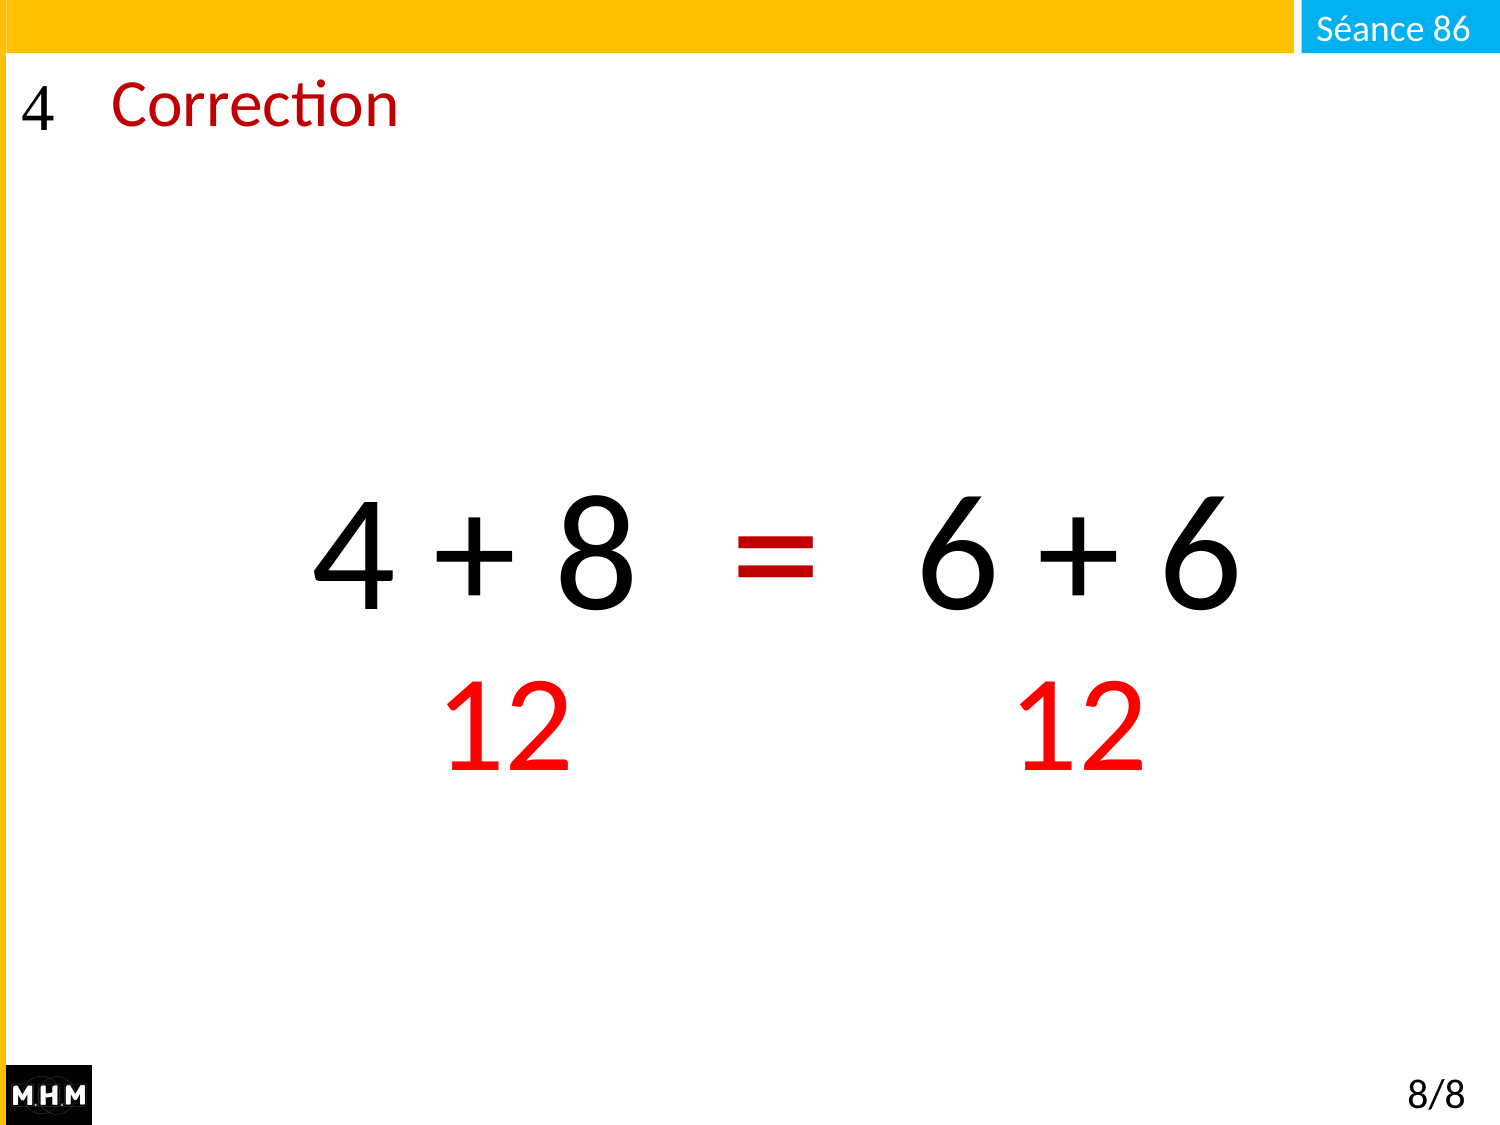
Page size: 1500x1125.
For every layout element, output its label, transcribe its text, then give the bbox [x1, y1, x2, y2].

text_box 4 + 8 . . . 6 + 6 [880, 435, 1360, 625]
text_box 12 12 [389, 625, 1500, 806]
list 8/8 [1373, 1064, 1500, 1125]
text_box = [672, 425, 880, 625]
picture [6, 1065, 92, 1125]
text_box 4 + 8 . . . 6 + 6 [196, 435, 672, 650]
title Correction [96, 60, 1391, 149]
